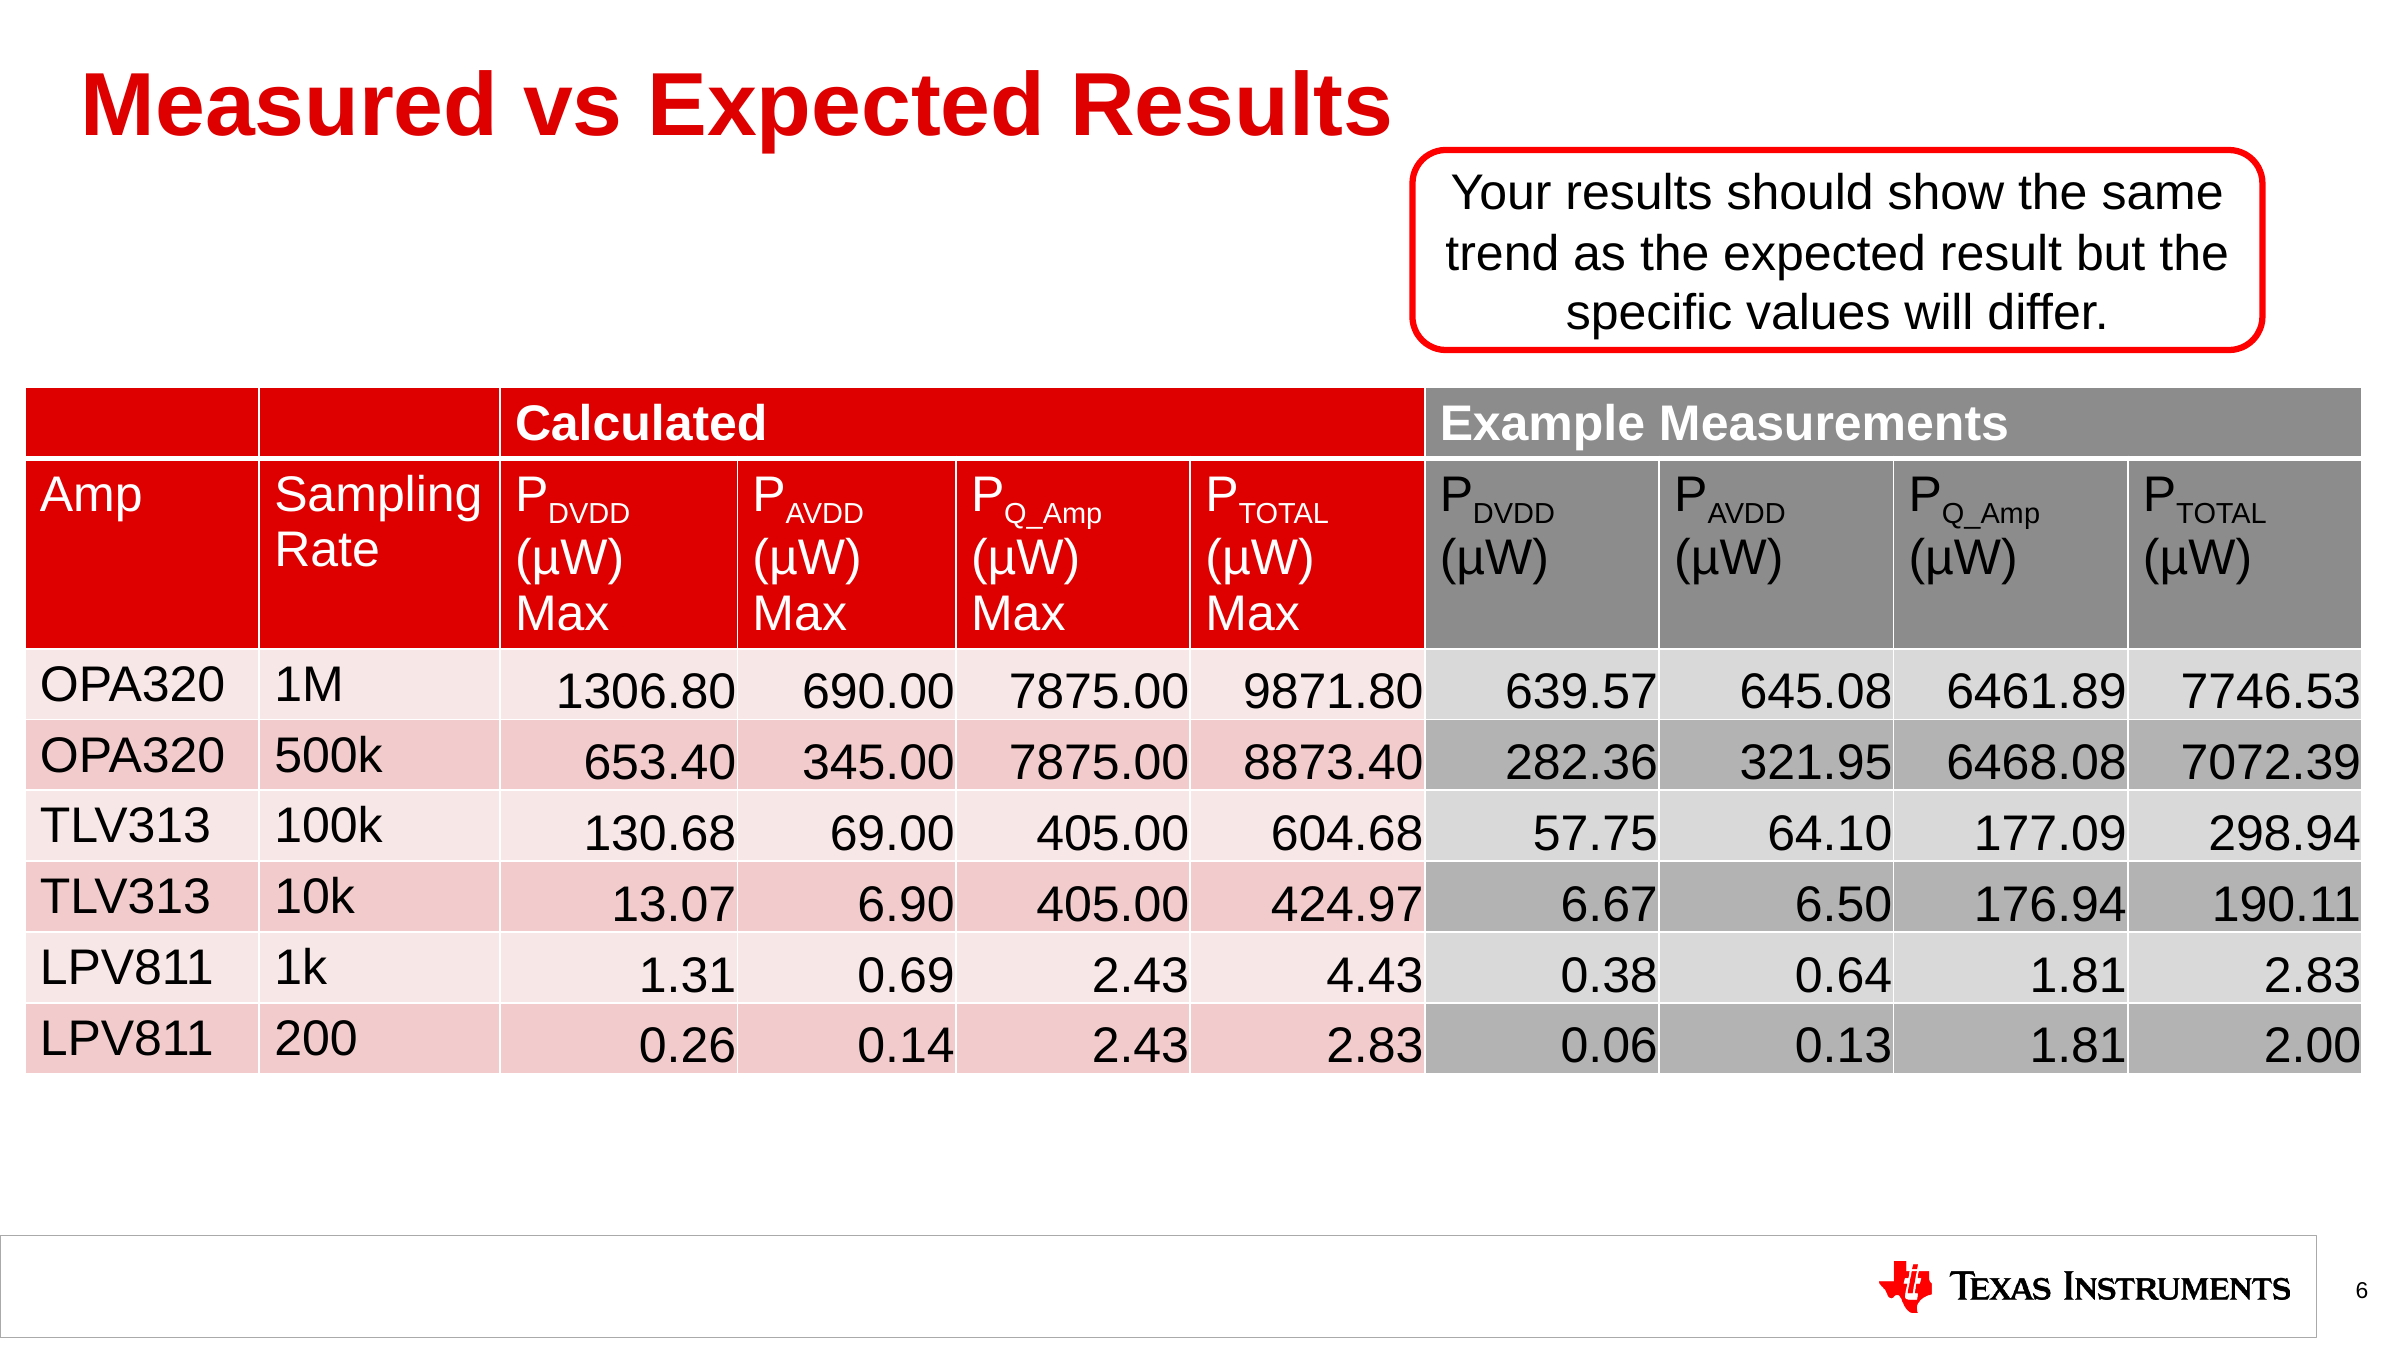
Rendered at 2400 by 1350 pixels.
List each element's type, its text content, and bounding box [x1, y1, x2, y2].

table_cell 4.43 [1191, 933, 1424, 1002]
table_cell 7072.39 [2129, 720, 2361, 789]
table_cell 64.10 [1660, 791, 1893, 860]
table_cell 345.00 [738, 720, 955, 789]
table_cell TLV313 [26, 862, 258, 931]
table_cell 321.95 [1660, 720, 1893, 789]
table_cell LPV811 [26, 933, 258, 1002]
table_cell PTOTAL (µW) [2129, 461, 2361, 648]
table_cell PAVDD (µW) [1660, 461, 1893, 648]
table_cell 57.75 [1426, 791, 1658, 860]
table_cell 2.00 [2129, 1004, 2361, 1073]
table_header [26, 388, 258, 456]
table_cell 13.07 [501, 862, 737, 931]
table_cell 2.83 [1191, 1004, 1424, 1073]
table_cell 1.81 [1894, 933, 2127, 1002]
table_cell 6.90 [738, 862, 955, 931]
table_cell 2.43 [957, 933, 1189, 1002]
table_cell 200 [260, 1004, 499, 1073]
table_cell 690.00 [738, 650, 955, 719]
table_cell 190.11 [2129, 862, 2361, 931]
table_cell 298.94 [2129, 791, 2361, 860]
table_cell 7875.00 [957, 720, 1189, 789]
table_cell 639.57 [1426, 650, 1658, 719]
table_cell PDVDD (µW) Max [501, 461, 737, 648]
table_header [260, 388, 499, 456]
table_cell 100k [260, 791, 499, 860]
table_cell PTOTAL (µW) Max [1191, 461, 1424, 648]
table_cell 653.40 [501, 720, 737, 789]
table_cell 2.43 [957, 1004, 1189, 1073]
table_cell 6468.08 [1894, 720, 2127, 789]
table_cell 424.97 [1191, 862, 1424, 931]
table_cell 0.14 [738, 1004, 955, 1073]
table_cell 0.64 [1660, 933, 1893, 1002]
title Measured vs Expected Results [60, 27, 2282, 189]
picture [1879, 1307, 2290, 1313]
table_cell Amp [26, 461, 258, 648]
table_cell 6.67 [1426, 862, 1658, 931]
table_cell 6461.89 [1894, 650, 2127, 719]
table_cell 1M [260, 650, 499, 719]
table_cell 1.31 [501, 933, 737, 1002]
table_cell PQ_Amp (µW) Max [957, 461, 1189, 648]
table_cell 7746.53 [2129, 650, 2361, 719]
table_cell OPA320 [26, 720, 258, 789]
table_cell OPA320 [26, 650, 258, 719]
table_header Example Measurements [1426, 388, 2361, 456]
table_cell PQ_Amp (µW) [1894, 461, 2127, 648]
table_cell 0.69 [738, 933, 955, 1002]
table_cell 1k [260, 933, 499, 1002]
table_cell 8873.40 [1191, 720, 1424, 789]
table_cell 604.68 [1191, 791, 1424, 860]
table_cell 2.83 [2129, 933, 2361, 1002]
table_cell 282.36 [1426, 720, 1658, 789]
table_cell 1306.80 [501, 650, 737, 719]
table_cell 405.00 [957, 862, 1189, 931]
table_cell 69.00 [738, 791, 955, 860]
table_cell 7875.00 [957, 650, 1189, 719]
table_cell 10k [260, 862, 499, 931]
picture [1879, 1261, 2290, 1265]
table_cell 0.26 [501, 1004, 737, 1073]
table_cell 500k [260, 720, 499, 789]
table_cell 0.06 [1426, 1004, 1658, 1073]
table_cell 176.94 [1894, 862, 2127, 931]
table_cell 405.00 [957, 791, 1189, 860]
table_cell LPV811 [26, 1004, 258, 1073]
table_cell 1.81 [1894, 1004, 2127, 1073]
table_cell 645.08 [1660, 650, 1893, 719]
table_cell 9871.80 [1191, 650, 1424, 719]
table_cell PAVDD (µW) Max [738, 461, 955, 648]
table_cell 0.13 [1660, 1004, 1893, 1073]
slide_number 6 [1828, 1265, 2389, 1307]
text_box Your results should show the same trend as the expected result but the specific values will differ. [1410, 147, 2265, 353]
table_cell PDVDD (µW) [1426, 461, 1658, 648]
table_cell TLV313 [26, 791, 258, 860]
table_cell 6.50 [1660, 862, 1893, 931]
table_cell Sampling Rate [260, 461, 499, 648]
table_cell 130.68 [501, 791, 737, 860]
table_cell 0.38 [1426, 933, 1658, 1002]
table_header Calculated [501, 388, 1424, 456]
table_cell 177.09 [1894, 791, 2127, 860]
